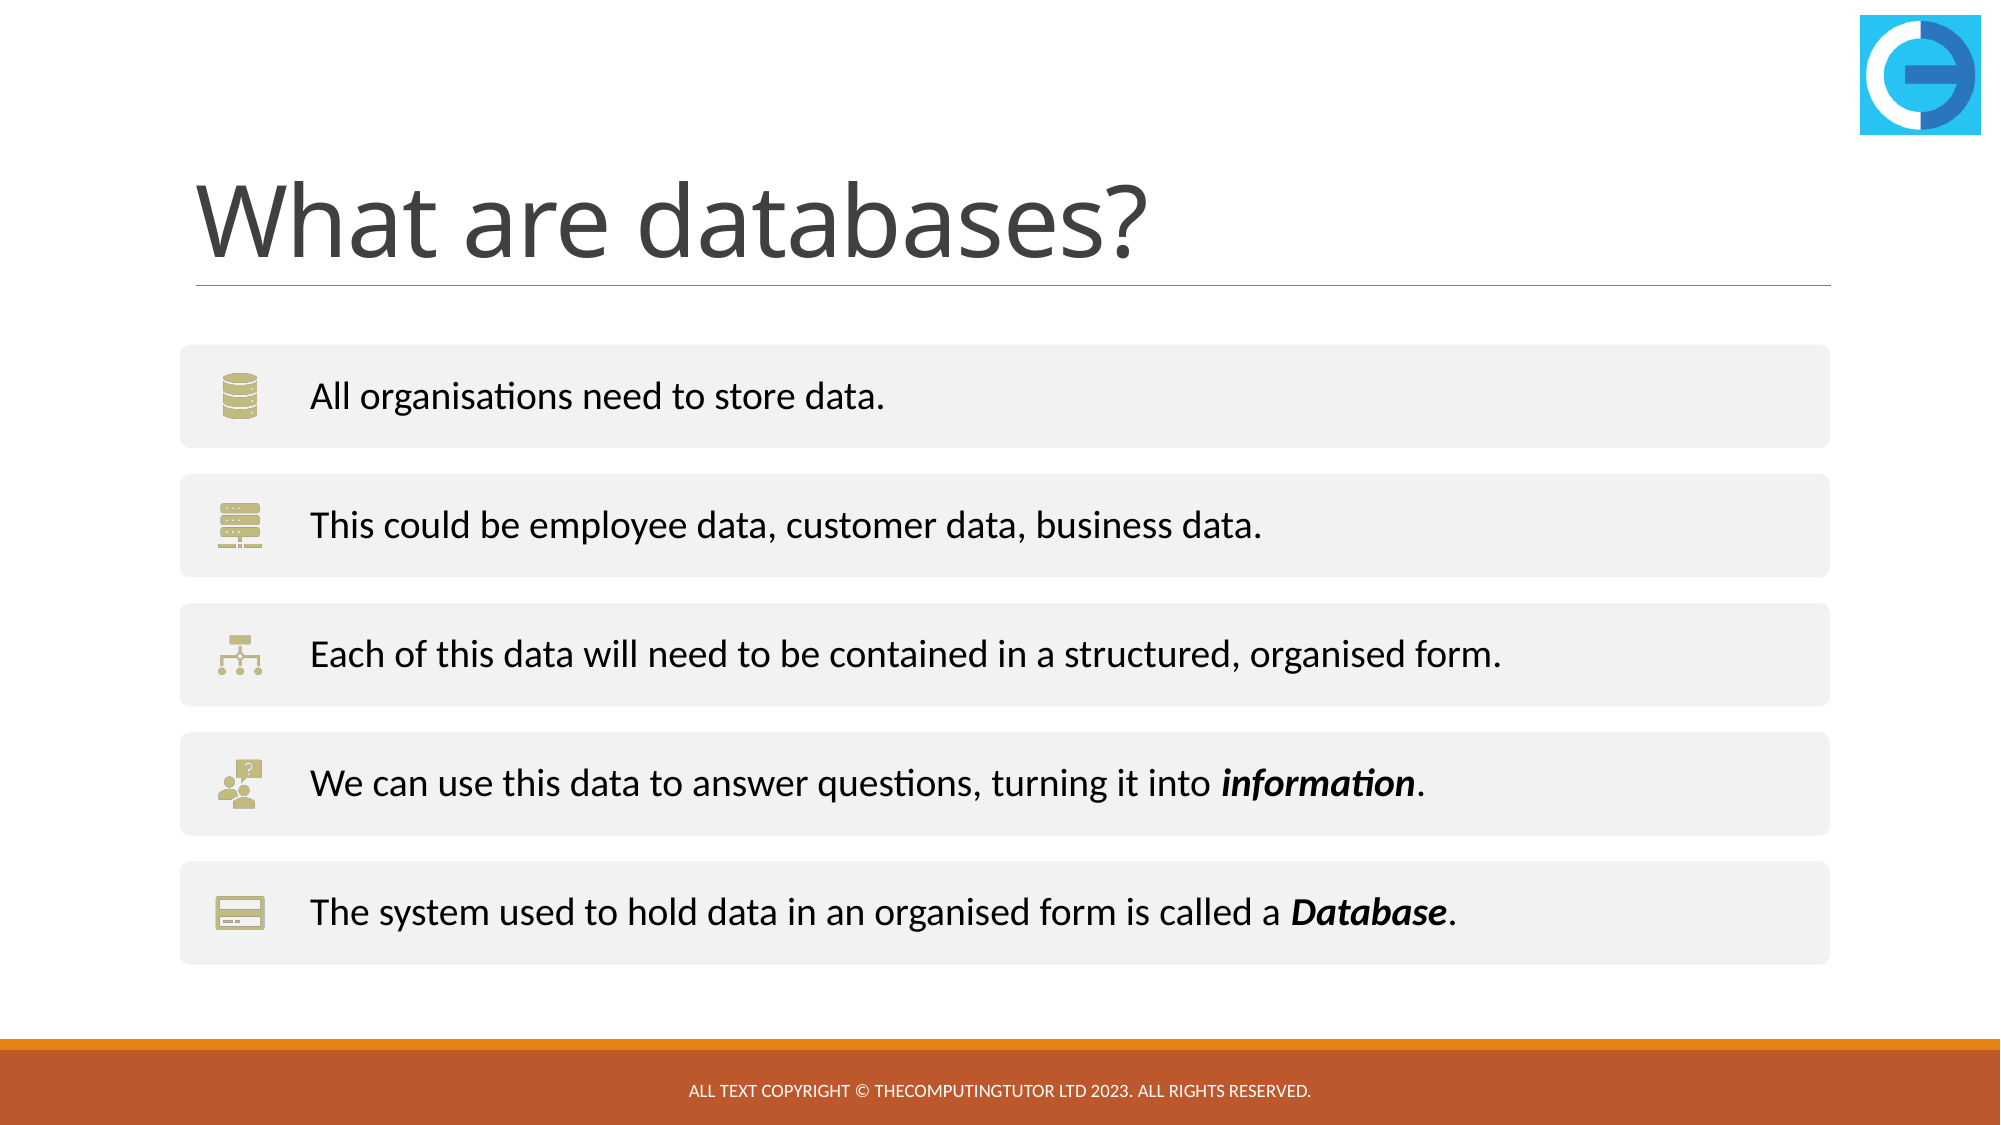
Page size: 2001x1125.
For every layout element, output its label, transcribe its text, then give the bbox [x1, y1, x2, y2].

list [179, 343, 1831, 966]
title What are databases? [180, 47, 1830, 285]
picture [1860, 15, 1981, 135]
footer All text copyright © TheComputingTutor Ltd 2023. All rights Reserved. [604, 1059, 1396, 1120]
